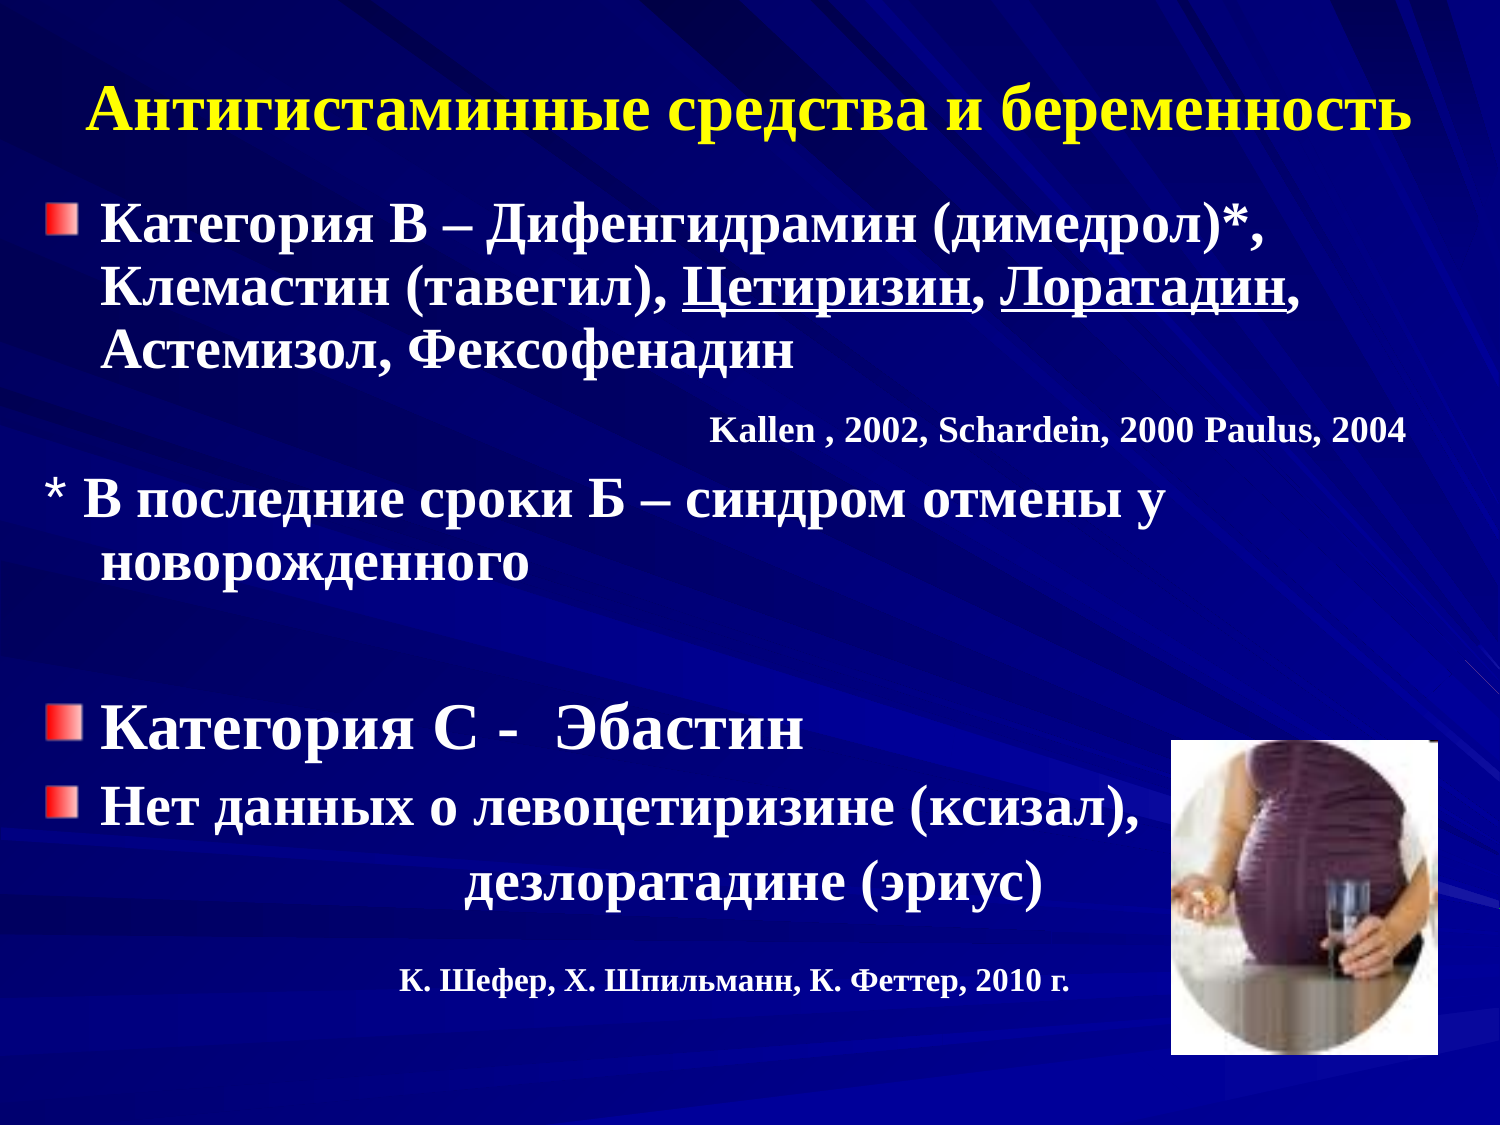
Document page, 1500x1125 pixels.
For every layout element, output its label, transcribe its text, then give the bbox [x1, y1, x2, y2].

picture [44, 201, 82, 239]
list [1171, 740, 1439, 1055]
title Антигистаминные средства и беременность [0, 0, 1500, 209]
picture [44, 784, 82, 822]
list Категория В – Дифенгидрамин (димедрол)*, Клемастин (тавегил), Цетиризин, Лоратадин, Астемизол, Фексофенадин Kallen , 2002, Schardein, 2000 Paulus, 2004 * В последние сроки Б – синдром отмены у новорожденного Категория С - Эбастин Нет данных о левоцетиризине (ксизал), дезлоратадине (эриус) К. Шефер, Х. Шпильманн, К. Феттер, 2010 г. [29, 184, 1500, 1095]
picture [44, 702, 87, 745]
